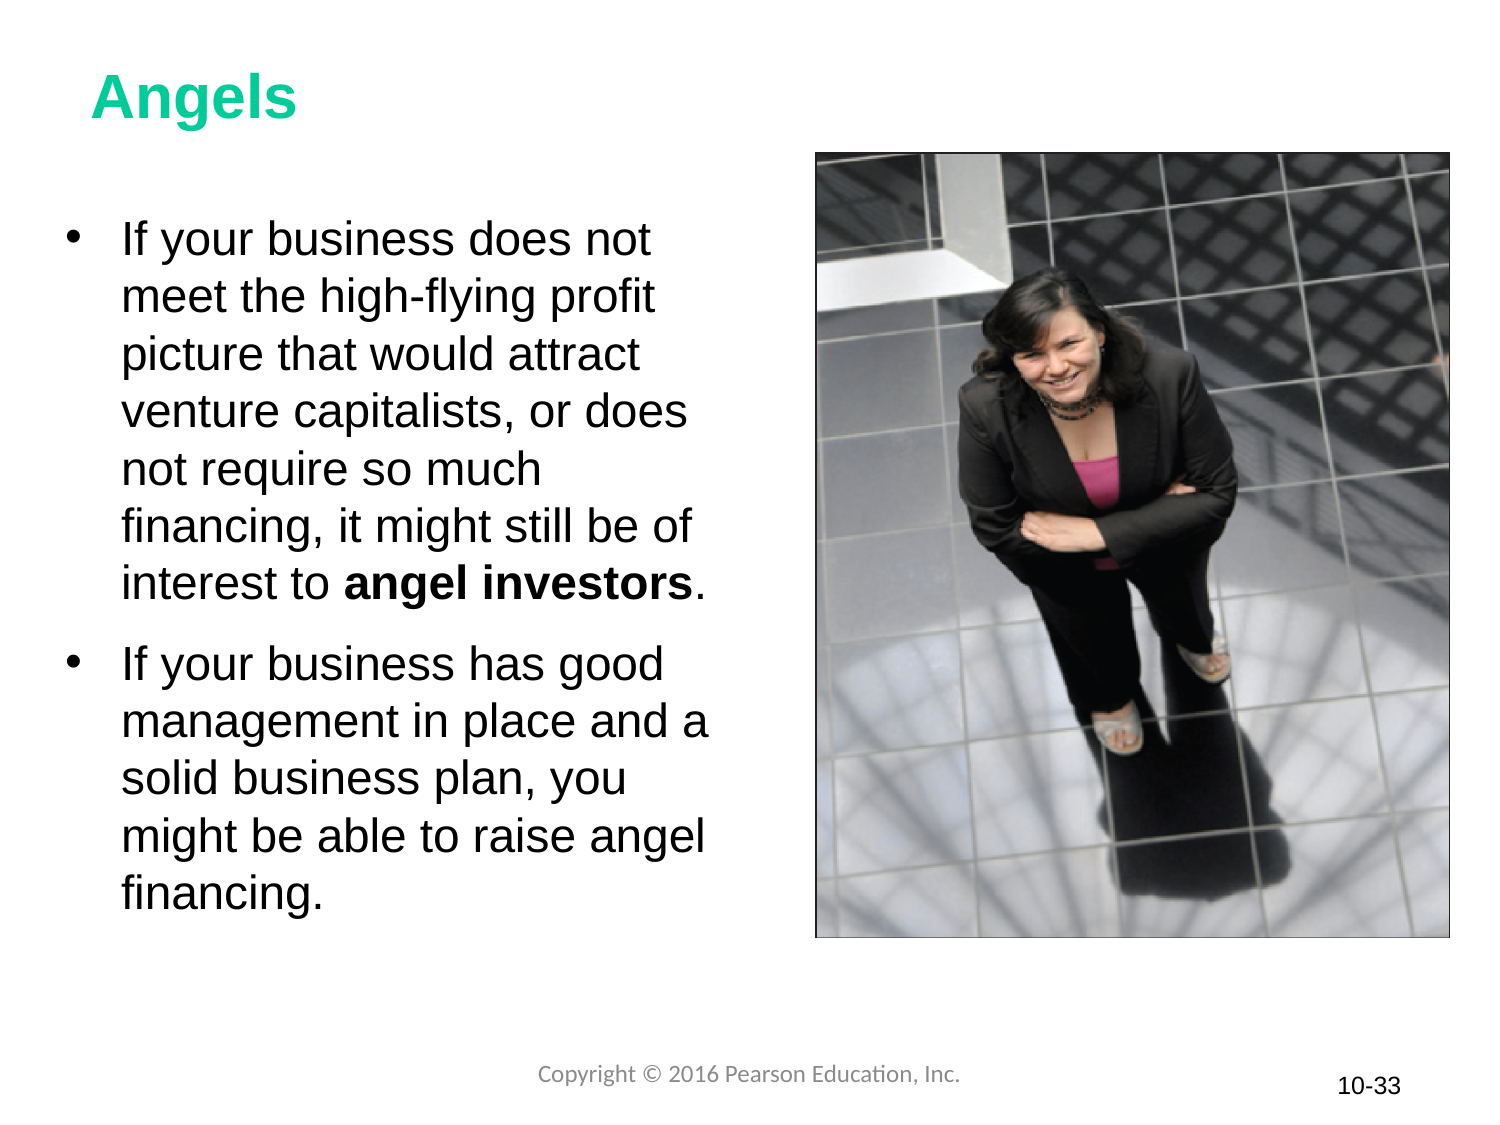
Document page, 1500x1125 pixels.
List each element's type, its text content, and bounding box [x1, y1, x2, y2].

picture [813, 149, 1451, 938]
footer Copyright © 2016 Pearson Education, Inc. [512, 1042, 988, 1103]
list If your business does not meet the high-flying profit picture that would attract venture capitalists, or does not require so much financing, it might still be of interest to angel investors. If your business has good management in place and a solid business plan, you might be able to raise angel financing. [50, 200, 725, 943]
title Angels [75, 0, 1425, 188]
